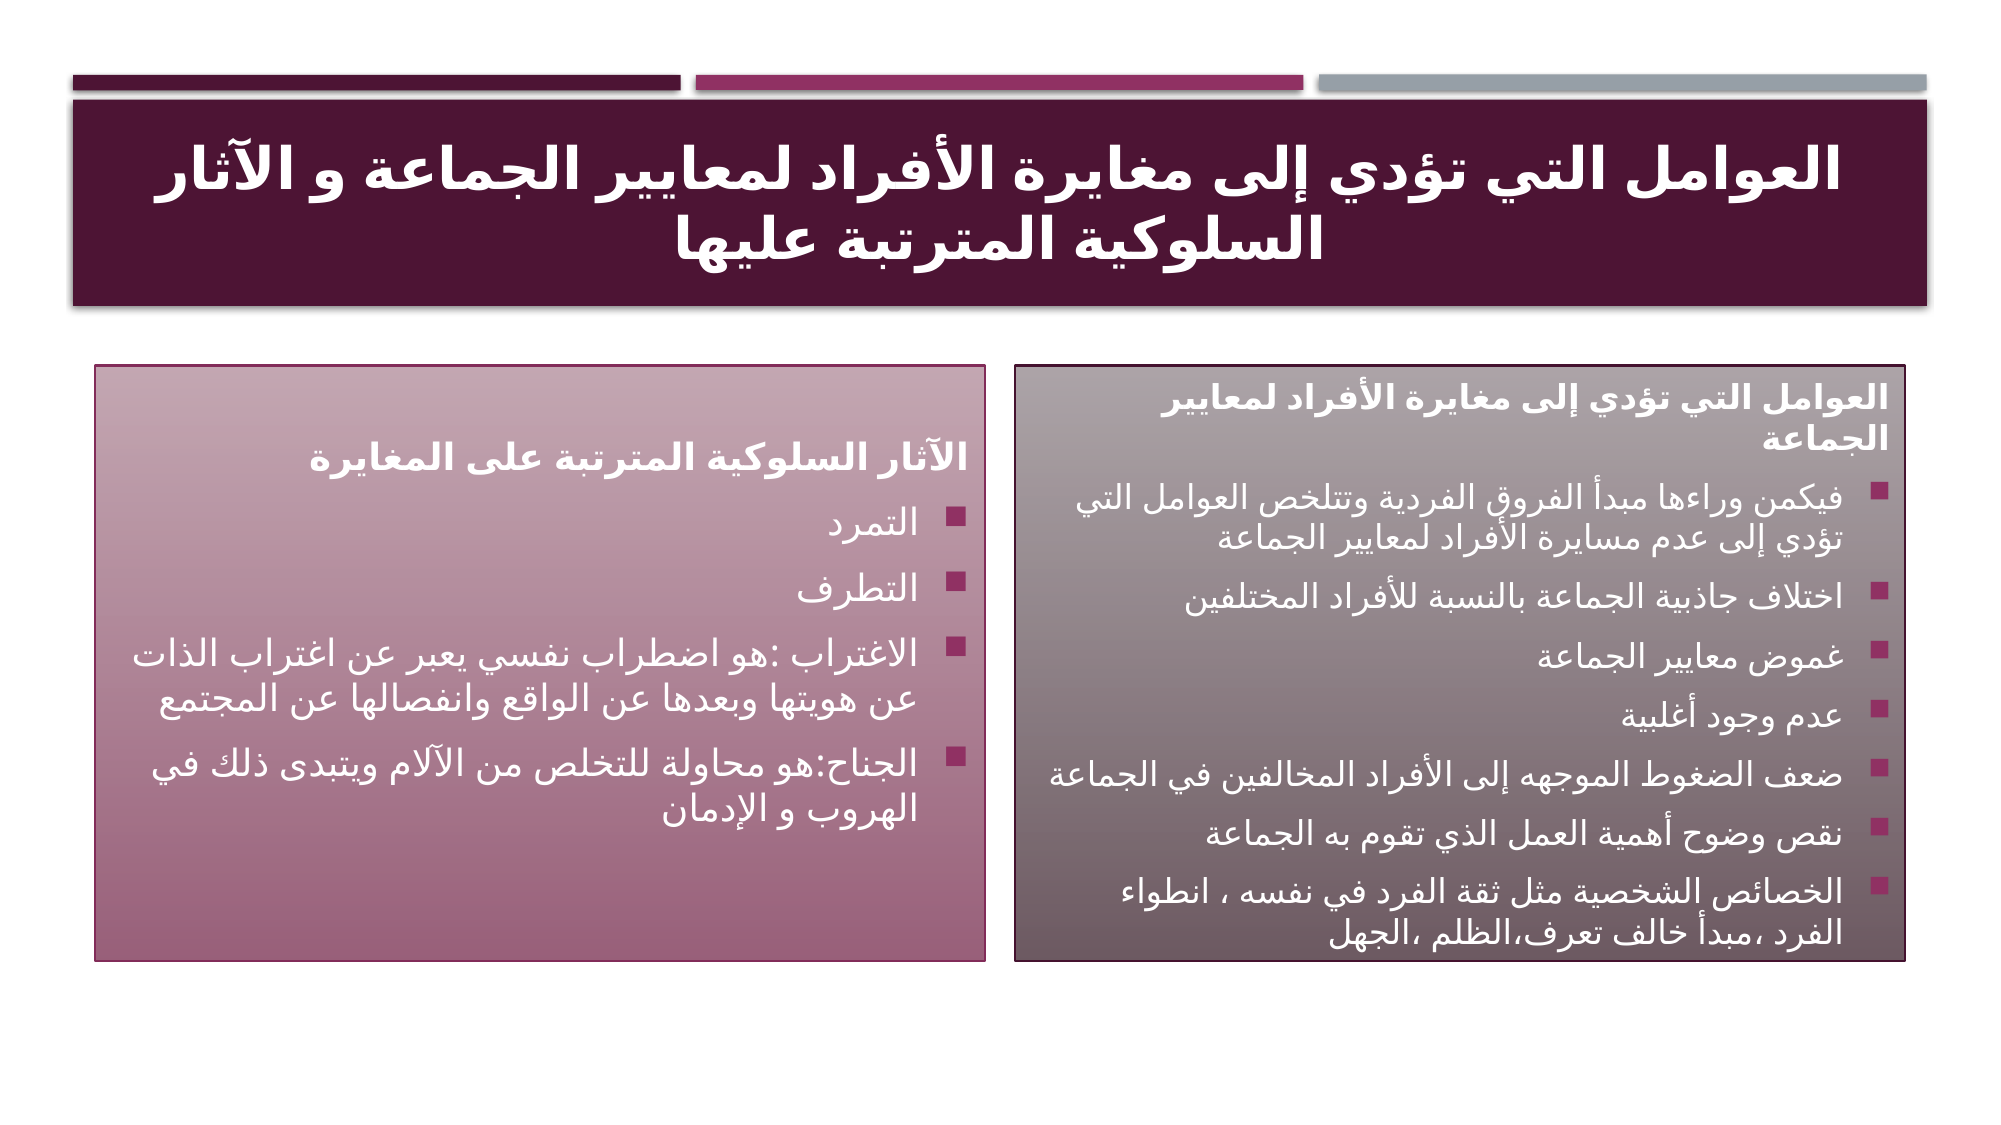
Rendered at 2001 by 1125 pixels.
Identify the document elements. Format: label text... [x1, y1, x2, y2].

title العوامل التي تؤدي إلى مغايرة الأفراد لمعايير الجماعة و الآثار السلوكية المترتبة عليها [95, 119, 1905, 282]
list العوامل التي تؤدي إلى مغايرة الأفراد لمعايير الجماعة فيكمن وراءها مبدأ الفروق الفردية وتتلخص العوامل التي تؤدي إلى عدم مسايرة الأفراد لمعايير الجماعة اختلاف جاذبية الجماعة بالنسبة للأفراد المختلفين غموض معايير الجماعة عدم وجود أغلبية ضعف الضغوط الموجهه إلى الأفراد المخالفين في الجماعة نقص وضوح أهمية العمل الذي تقوم به الجماعة الخصائص الشخصية مثل ثقة الفرد في نفسه ، انطواء الفرد ،مبدأ خالف تعرف،الظلم ،الجهل [1014, 364, 1906, 962]
list الآثار السلوكية المترتبة على المغايرة التمرد التطرف الاغتراب :هو اضطراب نفسي يعبر عن اغتراب الذات عن هويتها وبعدها عن الواقع وانفصالها عن المجتمع الجناح:هو محاولة للتخلص من الآلام ويتبدى ذلك في الهروب و الإدمان [94, 364, 986, 962]
